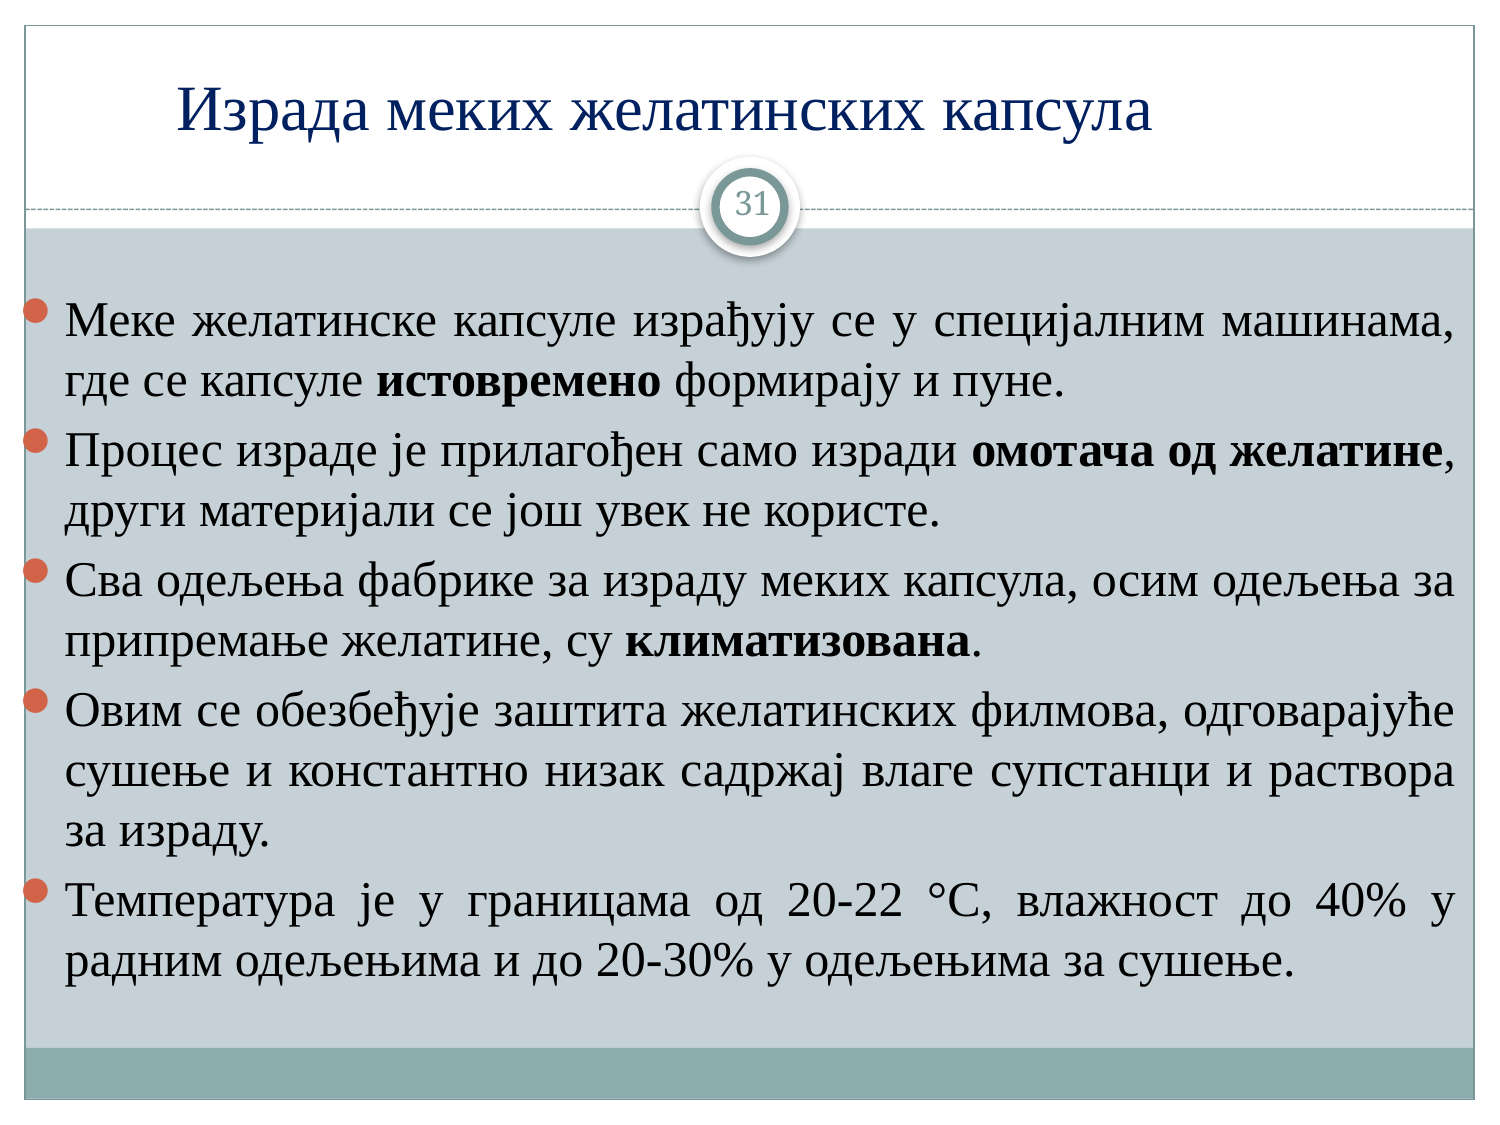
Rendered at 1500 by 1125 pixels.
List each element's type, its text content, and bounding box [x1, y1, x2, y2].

slide_number 31 [715, 168, 791, 241]
list Меке желатинске капсуле израђују се у специјалним машинама, где се капсуле истовремено формирају и пуне. Процес израде је прилагођен само изради омотача од желатине, други материјали се још увек не користе. Сва одељења фабрике за израду меких капсула, осим одељења за припремање желатине, су климатизована. Овим се обезбеђује заштита желатинских филмова, одговарајуће сушење и константно низак садржај влаге супстанци и раствора за израду. Температура је у границама од 20-22 °C, влажност до 40% у радним одељењима и до 20-30% у одељењима за сушење. [4, 278, 1471, 1021]
title Израда меких желатинских капсула [135, 0, 1194, 151]
